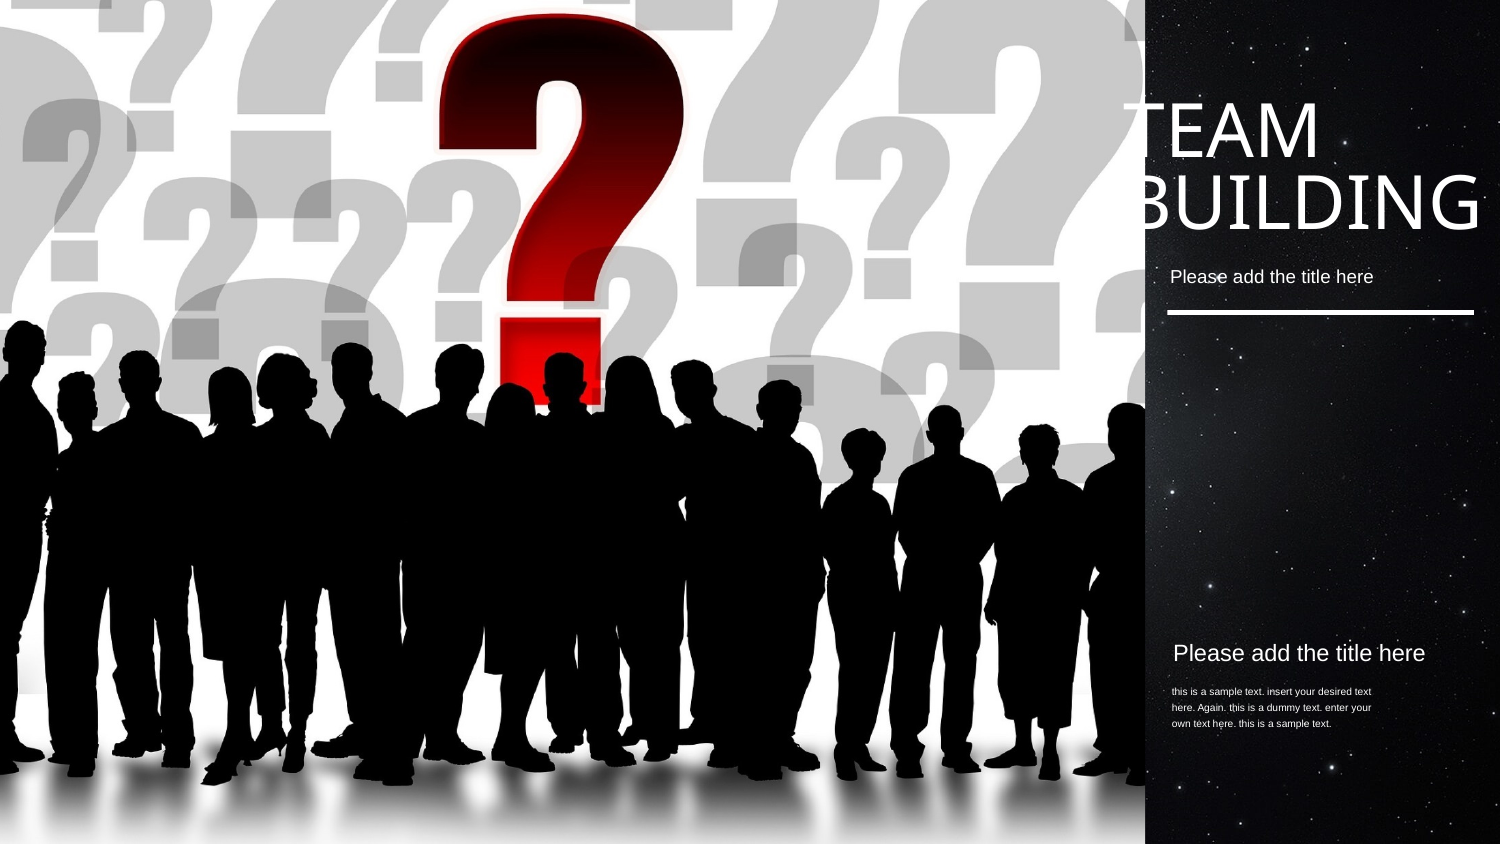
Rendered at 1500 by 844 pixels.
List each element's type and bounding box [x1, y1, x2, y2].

text_box [1163, 99, 1444, 291]
picture [0, 0, 1500, 844]
text_box [1168, 634, 1431, 733]
text_box [1167, 310, 1474, 315]
